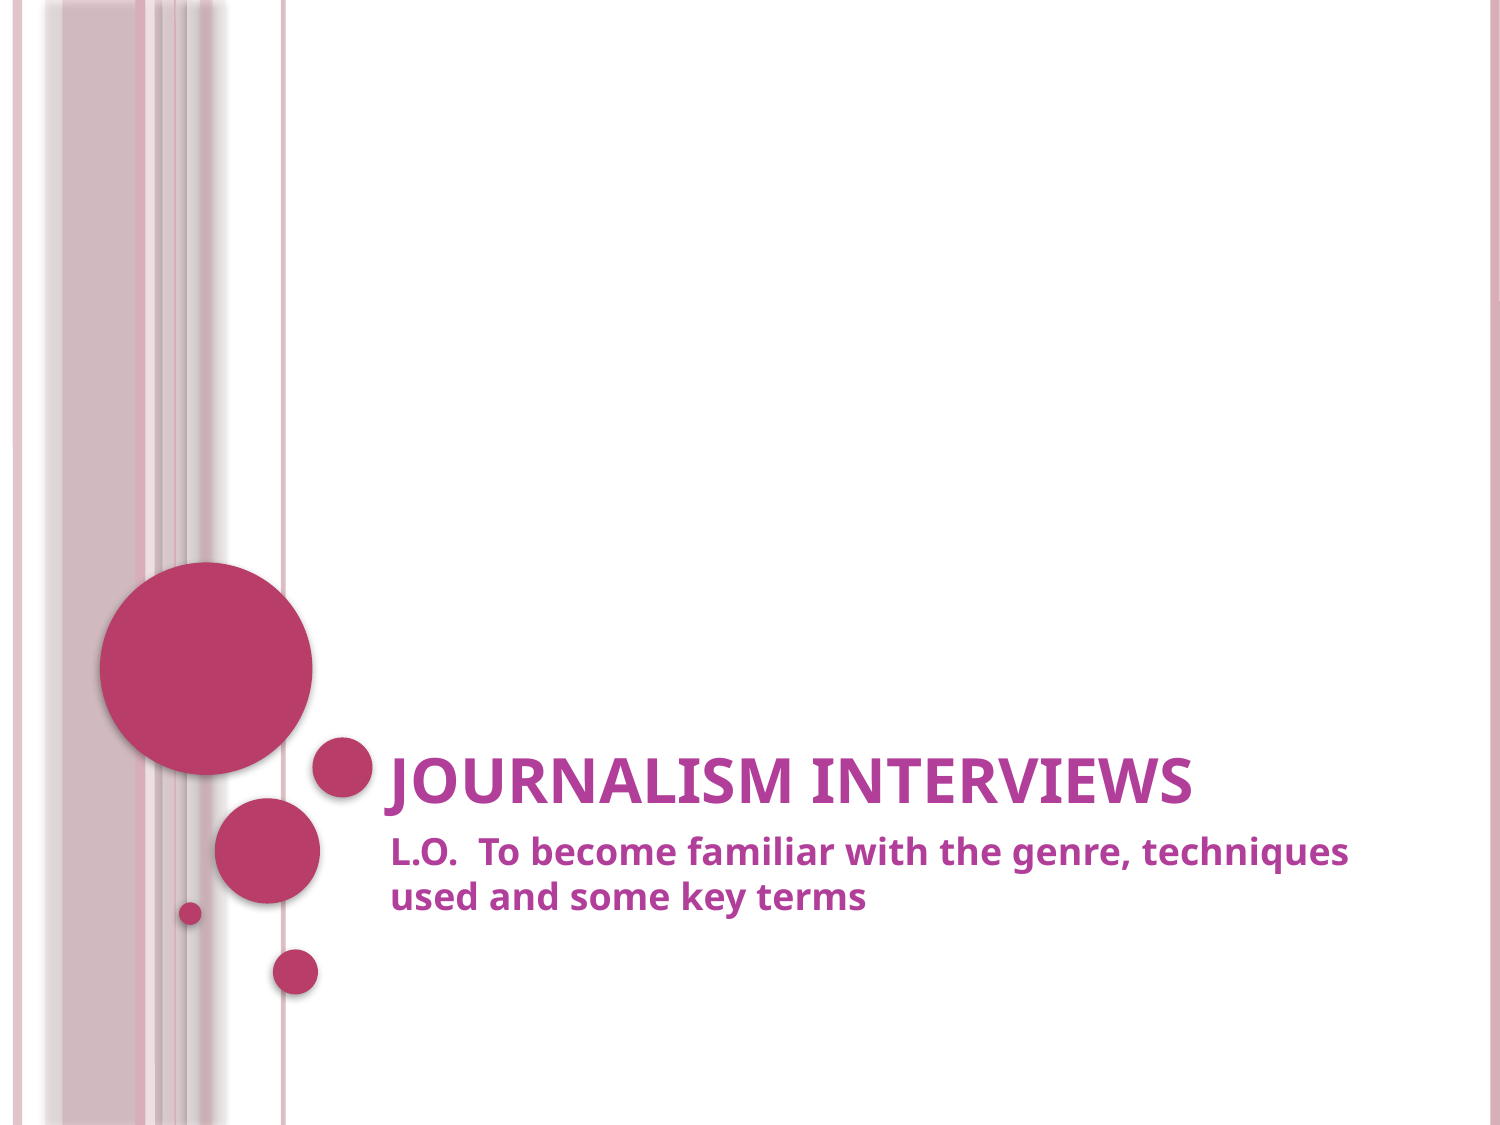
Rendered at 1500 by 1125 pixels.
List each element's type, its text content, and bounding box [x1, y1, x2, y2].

title Journalism Interviews [375, 512, 1388, 820]
subtitle L.O. To become familiar with the genre, techniques used and some key terms [375, 820, 1388, 1046]
